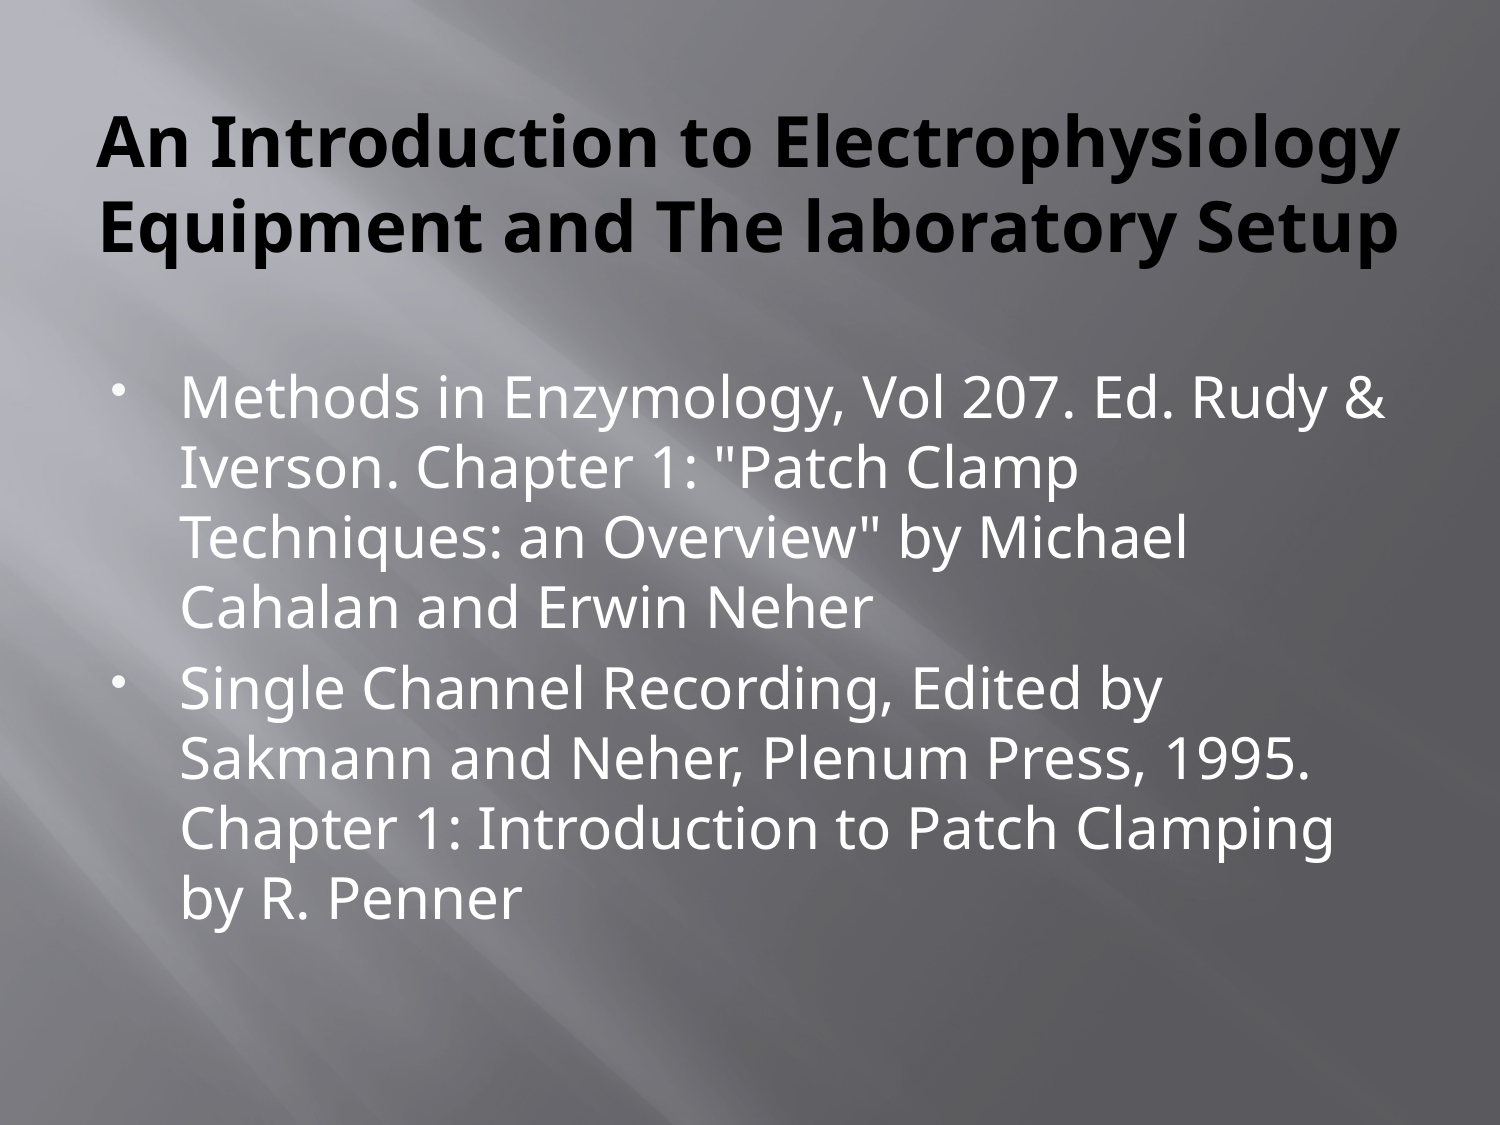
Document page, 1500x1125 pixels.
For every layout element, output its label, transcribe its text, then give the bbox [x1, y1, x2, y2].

title An Introduction to Electrophysiology Equipment and The laboratory Setup [75, 87, 1425, 275]
list Methods in Enzymology, Vol 207. Ed. Rudy & Iverson. Chapter 1: "Patch Clamp Techniques: an Overview" by Michael Cahalan and Erwin Neher Single Channel Recording, Edited by Sakmann and Neher, Plenum Press, 1995. Chapter 1: Introduction to Patch Clamping by R. Penner [75, 352, 1425, 1125]
